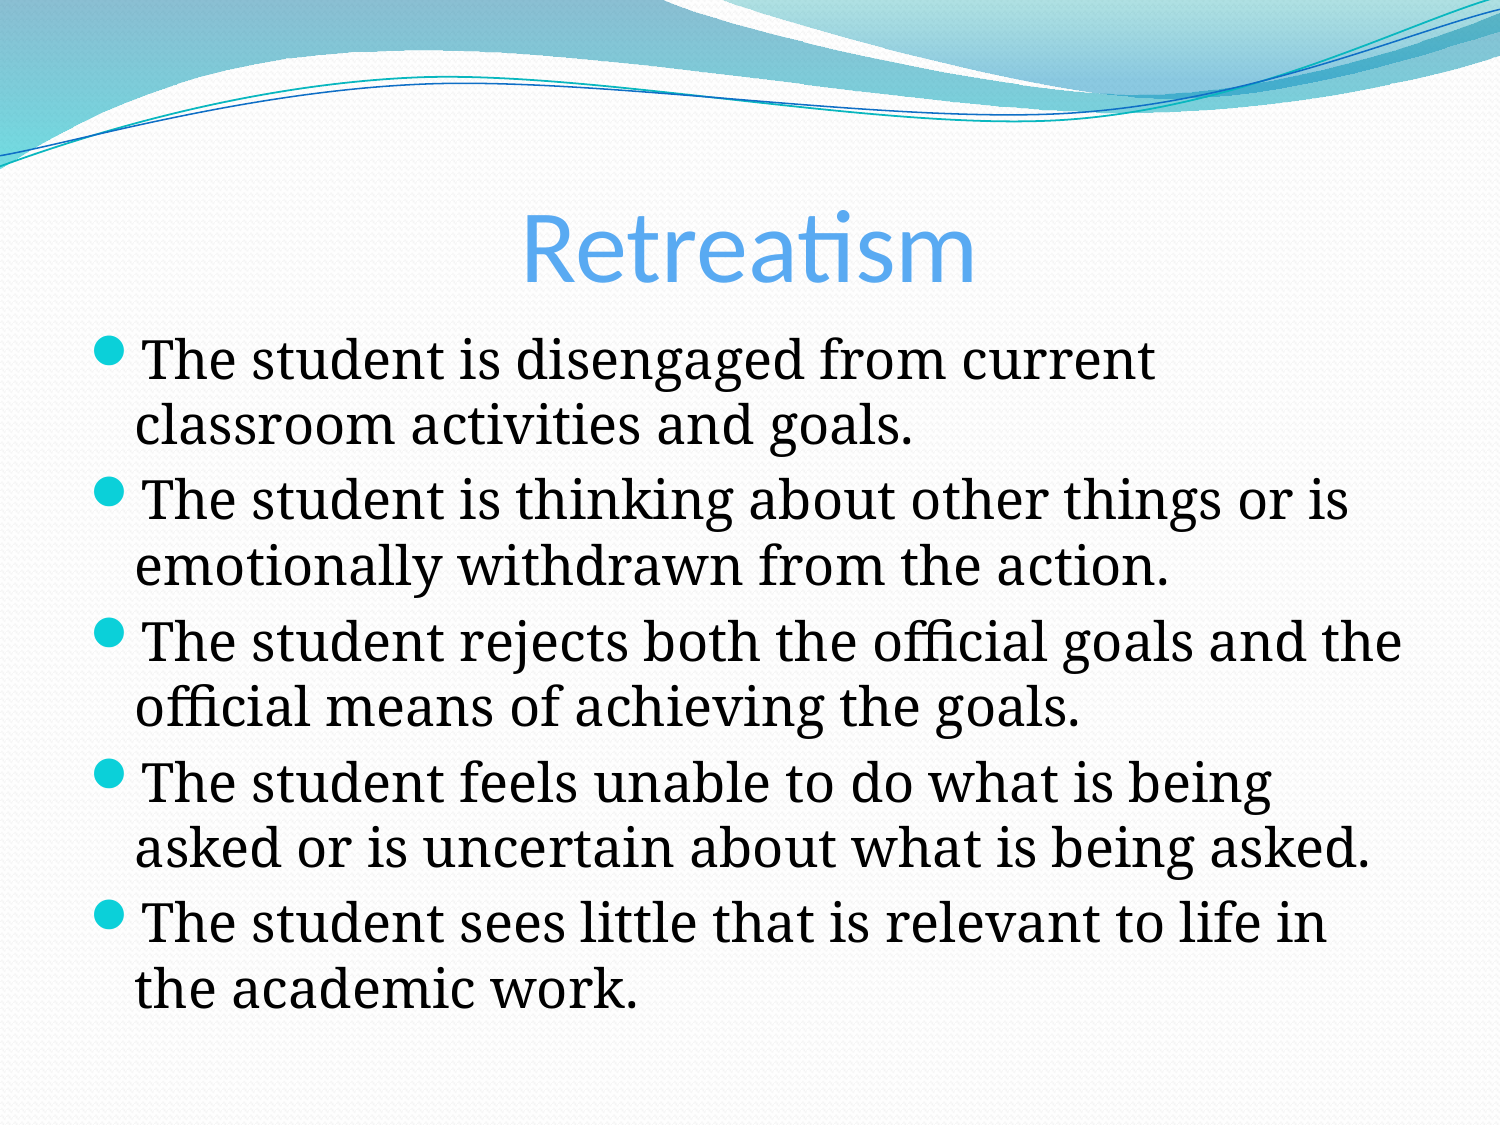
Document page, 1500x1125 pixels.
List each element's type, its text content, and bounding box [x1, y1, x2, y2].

title Retreatism [75, 115, 1425, 303]
list The student is disengaged from current classroom activities and goals. The student is thinking about other things or is emotionally withdrawn from the action. The student rejects both the official goals and the official means of achieving the goals. The student feels unable to do what is being asked or is uncertain about what is being asked. The student sees little that is relevant to life in the academic work. [75, 317, 1425, 1038]
